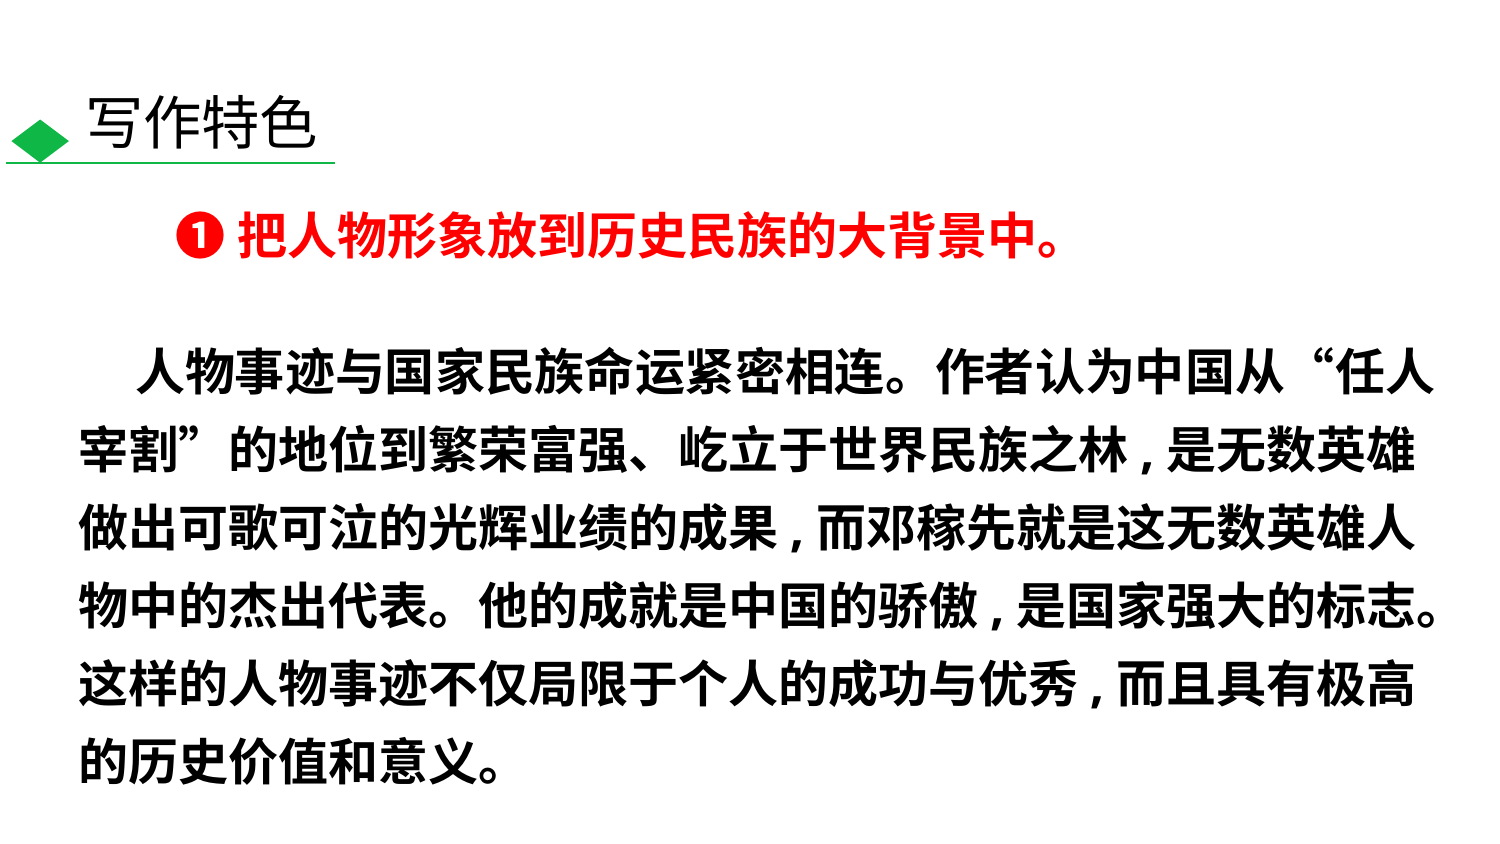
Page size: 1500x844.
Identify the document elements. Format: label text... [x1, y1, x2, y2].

text_box 人物事迹与国家民族命运紧密相连。作者认为中国从“任人宰割”的地位到繁荣富强、屹立于世界民族之林,是无数英雄做出可歌可泣的光辉业绩的成果,而邓稼先就是这无数英雄人物中的杰出代表。他的成就是中国的骄傲,是国家强大的标志。这样的人物事迹不仅局限于个人的成功与优秀,而且具有极高的历史价值和意义。 [63, 315, 1465, 798]
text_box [5, 79, 336, 166]
text_box ❶把人物形象放到历史民族的大背景中。 [160, 196, 1103, 272]
